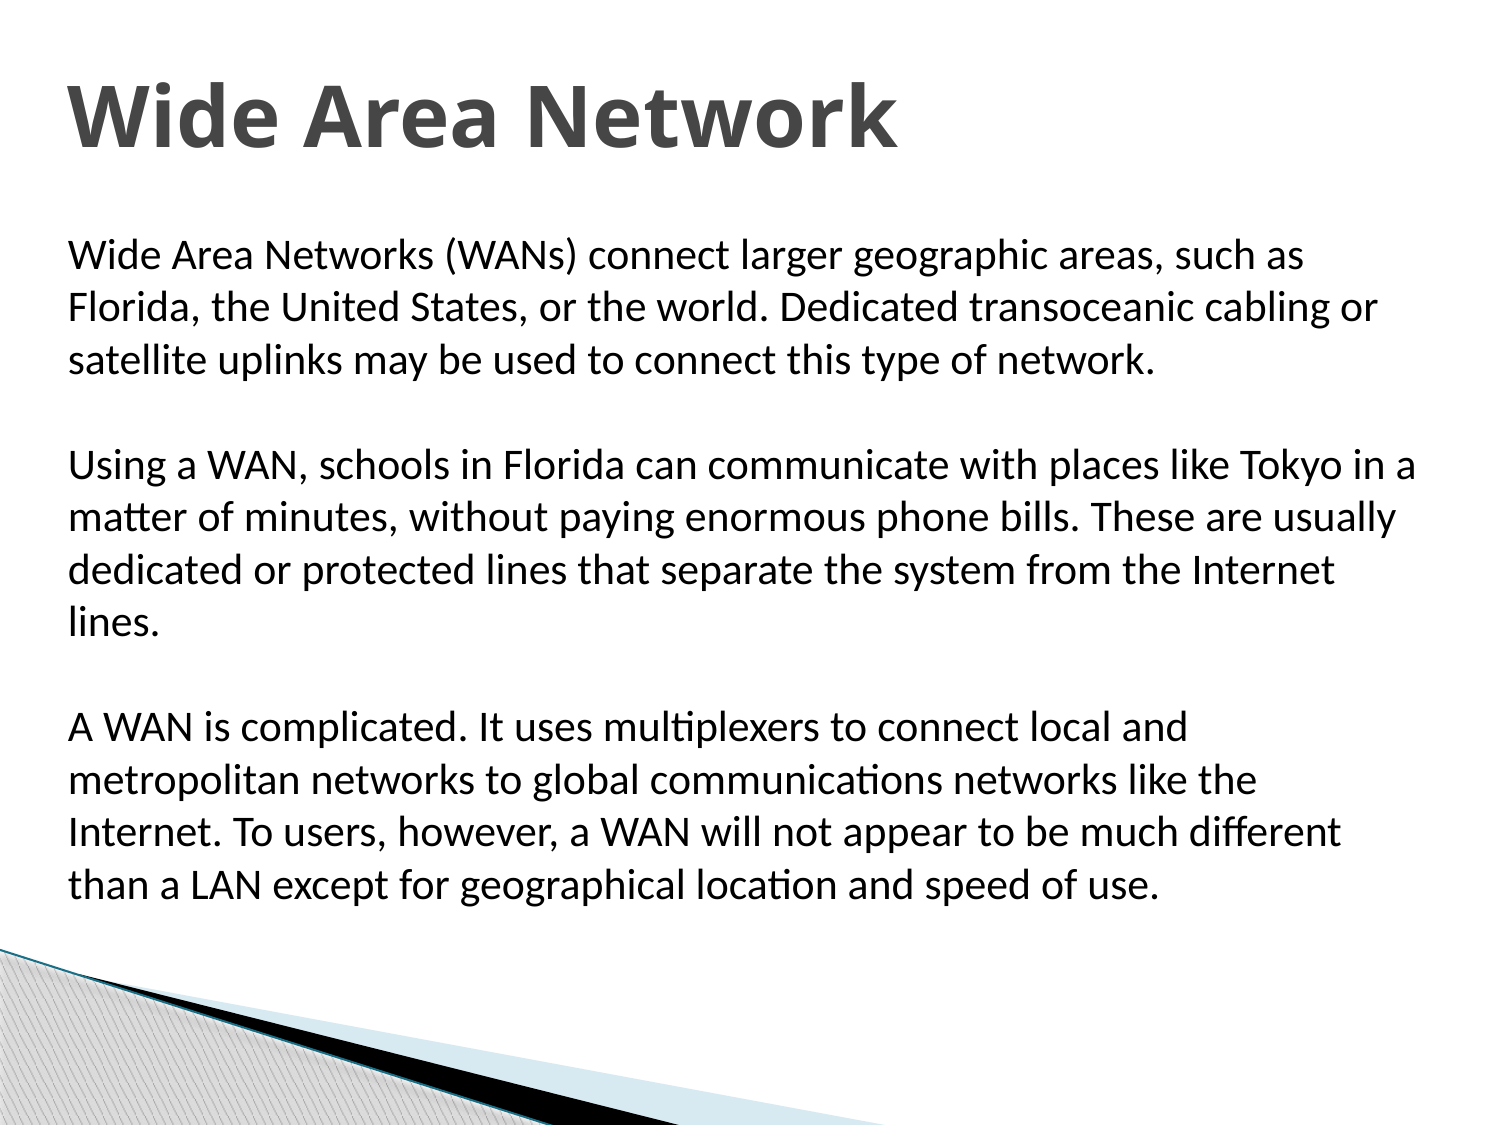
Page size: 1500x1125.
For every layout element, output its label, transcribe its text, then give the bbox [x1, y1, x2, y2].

text_box Wide Area Network [53, 54, 1424, 172]
text_box Wide Area Networks (WANs) connect larger geographic areas, such as Florida, the United States, or the world. Dedicated transoceanic cabling or satellite uplinks may be used to connect this type of network. Using a WAN, schools in Florida can communicate with places like Tokyo in a matter of minutes, without paying enormous phone bills. These are usually dedicated or protected lines that separate the system from the Internet lines. A WAN is complicated. It uses multiplexers to connect local and metropolitan networks to global communications networks like the Internet. To users, however, a WAN will not appear to be much different than a LAN except for geographical location and speed of use. [53, 218, 1436, 968]
